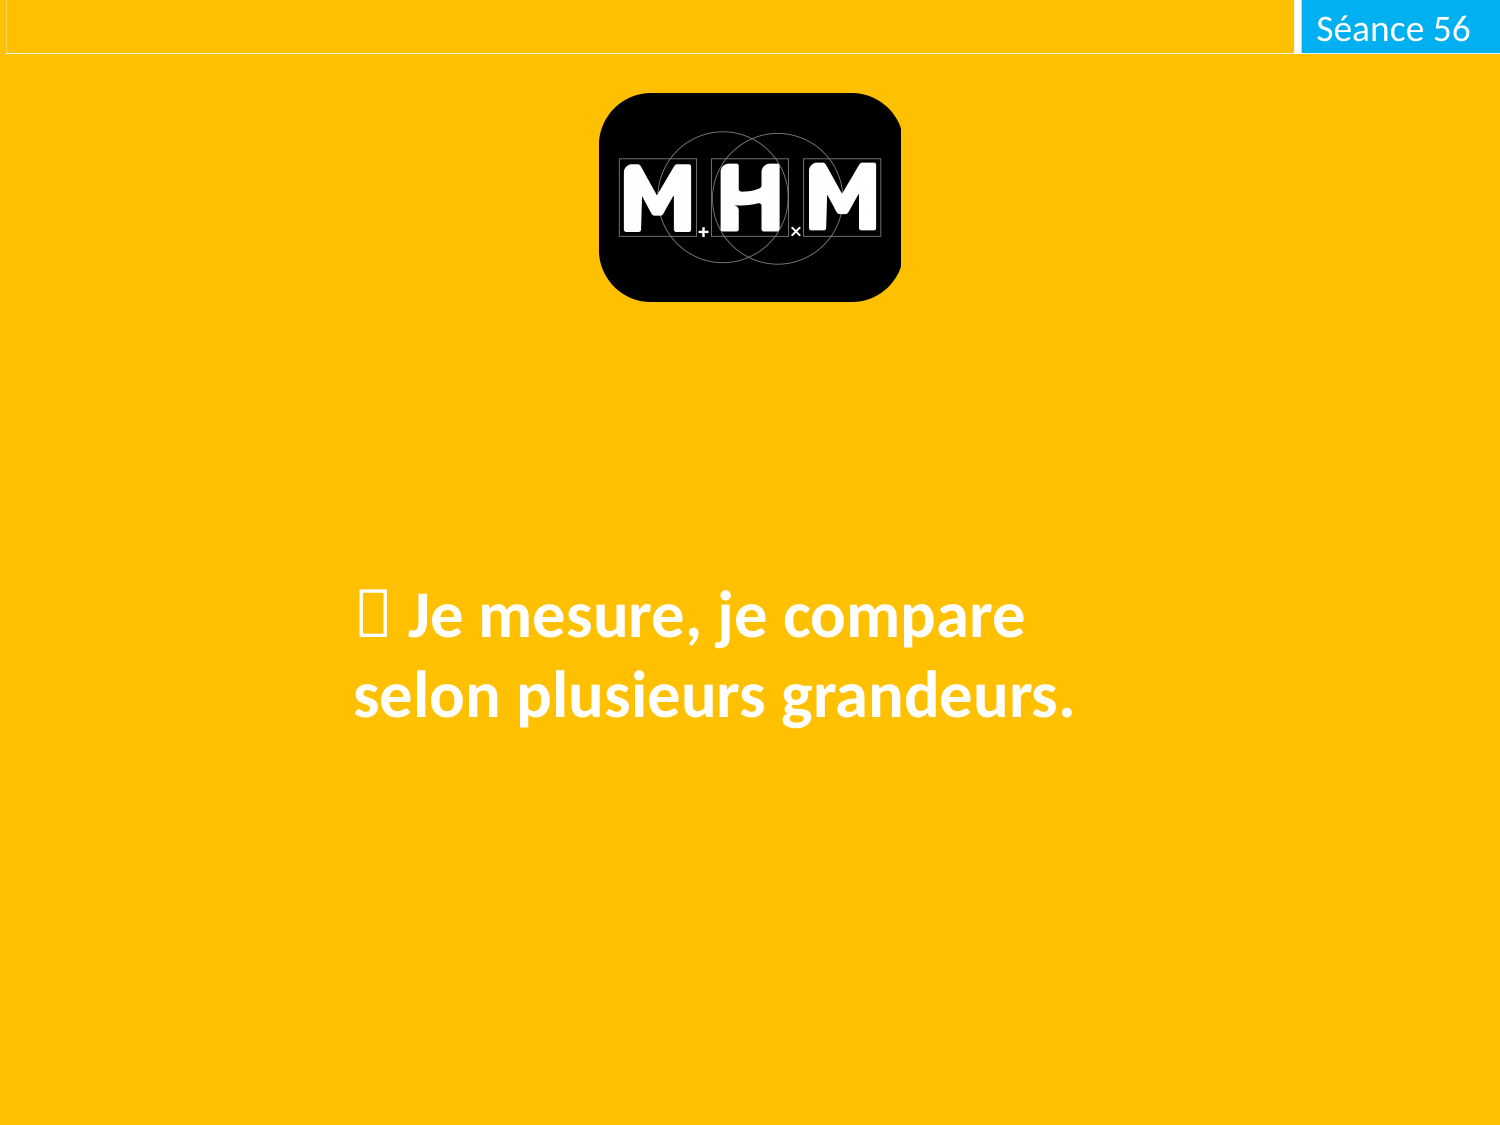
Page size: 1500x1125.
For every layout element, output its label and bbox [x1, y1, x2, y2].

text_box [0, 54, 1500, 1125]
